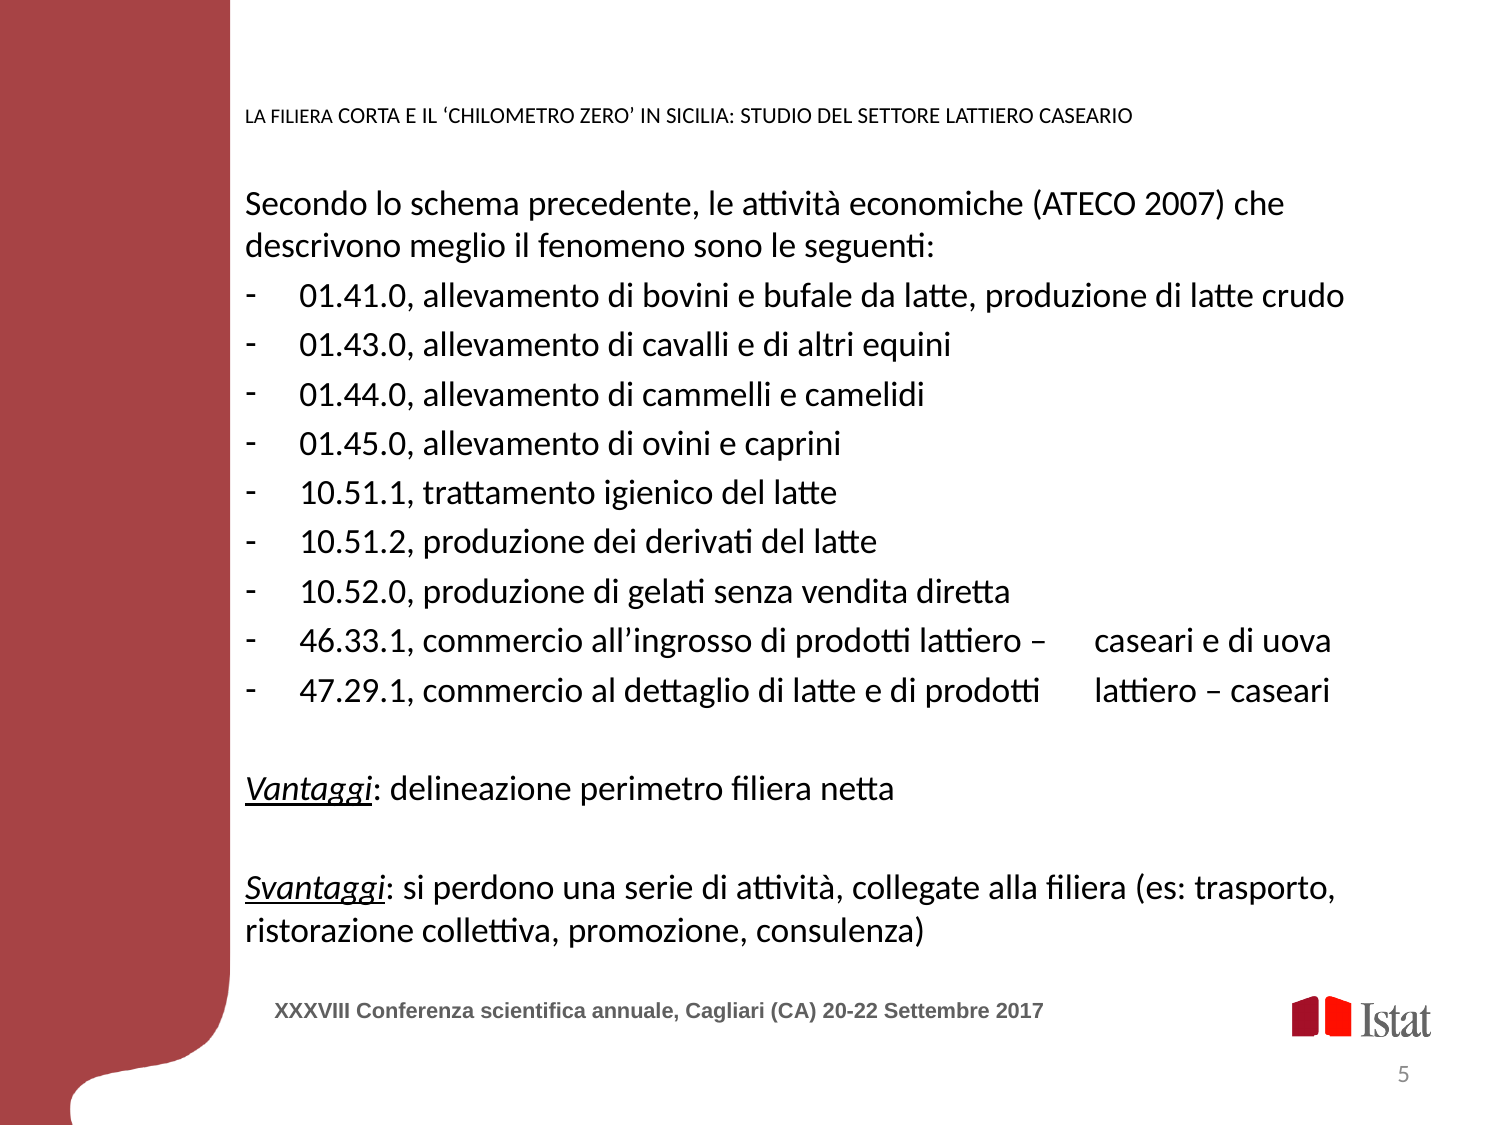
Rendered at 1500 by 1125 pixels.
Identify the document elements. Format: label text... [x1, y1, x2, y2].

list Secondo lo schema precedente, le attività economiche (ATECO 2007) che descrivono meglio il fenomeno sono le seguenti: 01.41.0, allevamento di bovini e bufale da latte, produzione di latte crudo 01.43.0, allevamento di cavalli e di altri equini 01.44.0, allevamento di cammelli e camelidi 01.45.0, allevamento di ovini e caprini 10.51.1, trattamento igienico del latte 10.51.2, produzione dei derivati del latte 10.52.0, produzione di gelati senza vendita diretta 46.33.1, commercio all’ingrosso di prodotti lattiero – caseari e di uova 47.29.1, commercio al dettaglio di latte e di prodotti lattiero – caseari Vantaggi: delineazione perimetro filiera netta Svantaggi: si perdono una serie di attività, collegate alla filiera (es: trasporto, ristorazione collettiva, promozione, consulenza) [235, 172, 1425, 976]
slide_number 5 [1074, 1042, 1425, 1103]
picture [0, 0, 231, 1125]
text_box XXXVIII Conferenza scientifica annuale, Cagliari (CA) 20-22 Settembre 2017 [274, 996, 1055, 1024]
title LA FILIERA CORTA E IL ‘CHILOMETRO ZERO’ IN SICILIA: STUDIO DEL SETTORE LATTIERO CASEARIO [235, 45, 1317, 172]
picture [1292, 996, 1431, 1038]
